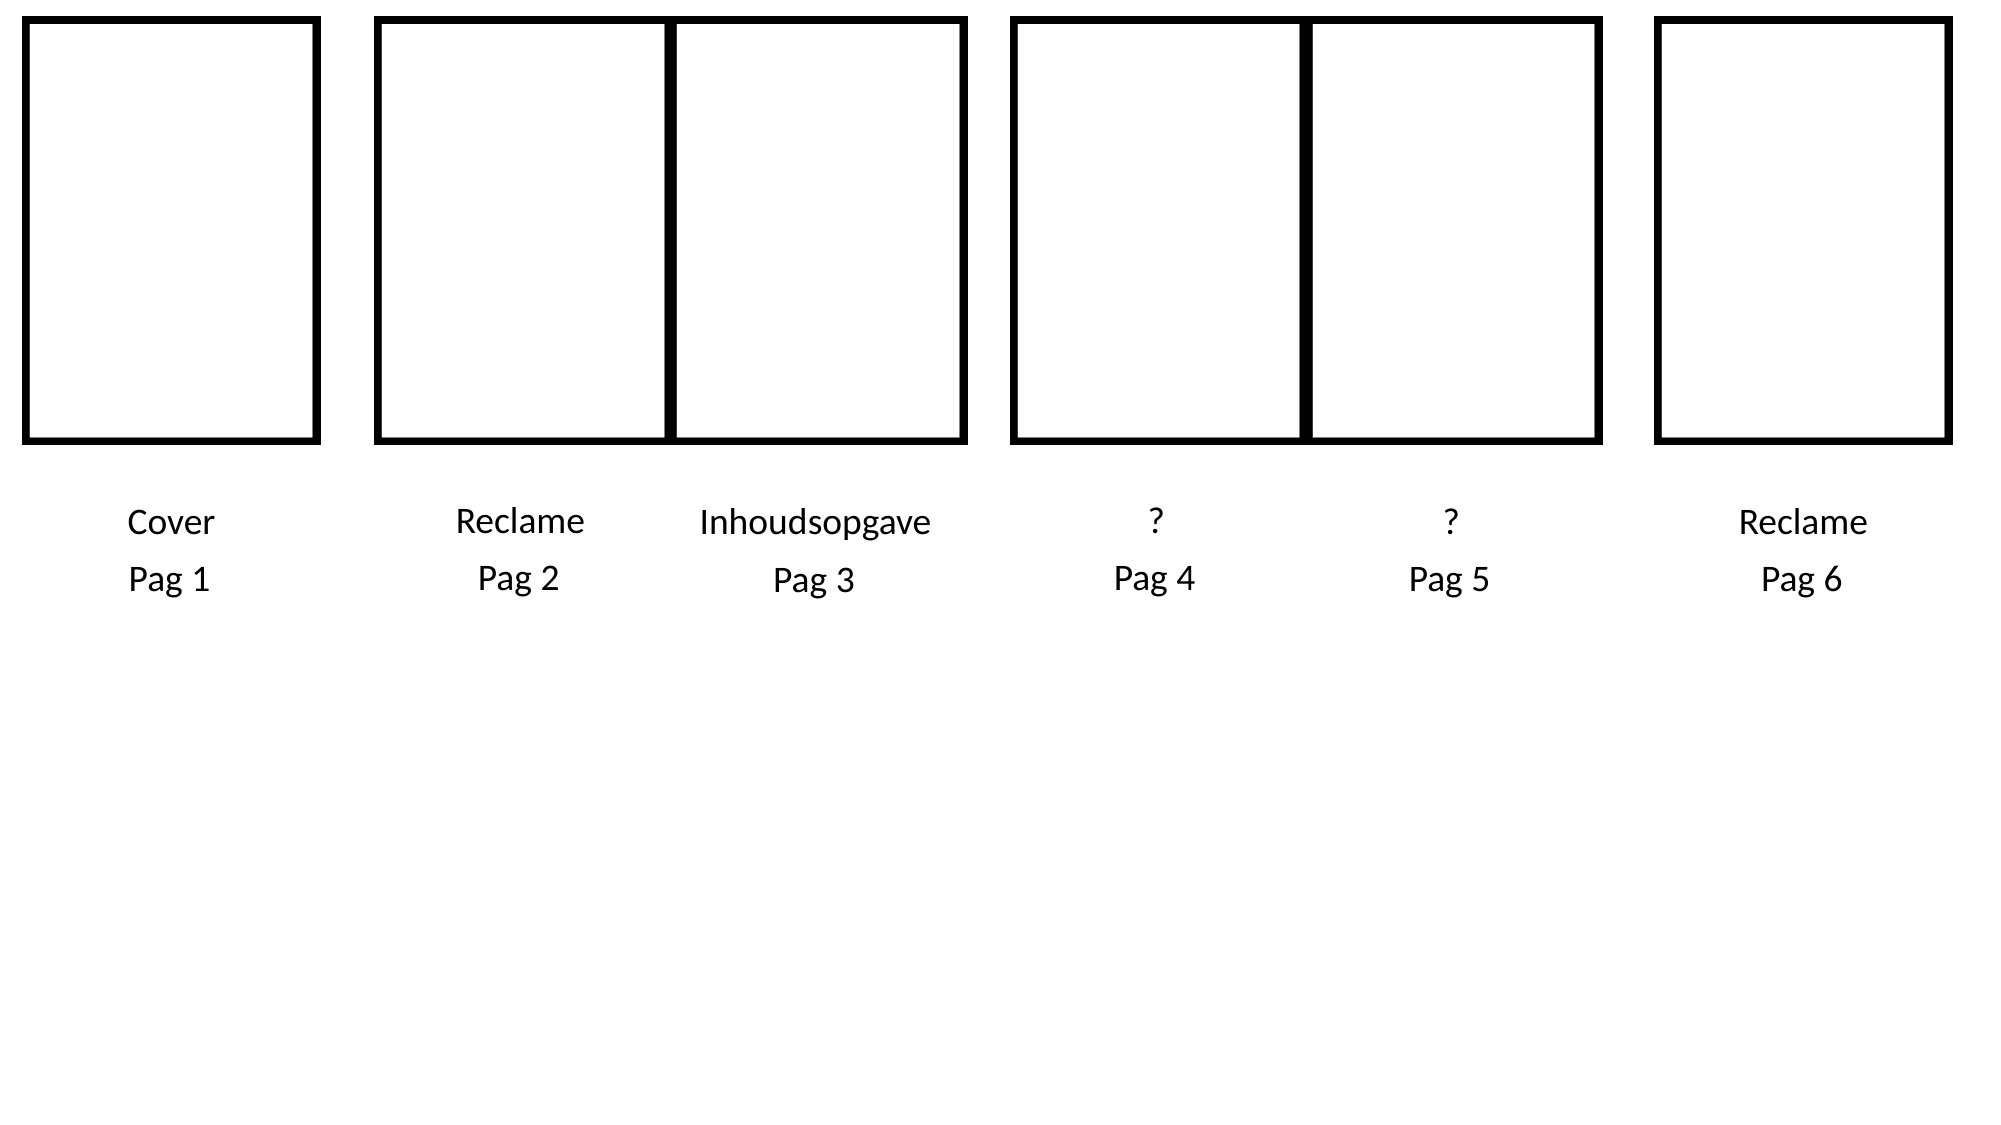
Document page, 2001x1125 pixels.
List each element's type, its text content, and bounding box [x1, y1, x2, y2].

picture [22, 16, 321, 445]
text_box Inhoudsopgave [666, 490, 965, 550]
text_box Pag 6 [1652, 547, 1951, 607]
picture [1654, 16, 1953, 445]
text_box Reclame [371, 488, 670, 545]
text_box Pag 1 [20, 547, 319, 607]
text_box Pag 5 [1300, 547, 1599, 607]
text_box ? [1007, 488, 1306, 546]
text_box Cover [22, 489, 321, 550]
picture [1009, 16, 1603, 445]
picture [374, 16, 968, 445]
text_box Pag 3 [664, 547, 963, 607]
text_box Pag 2 [369, 545, 668, 606]
text_box Reclame [1654, 489, 1953, 550]
text_box ? [1302, 489, 1601, 550]
text_box Pag 4 [1005, 546, 1304, 606]
